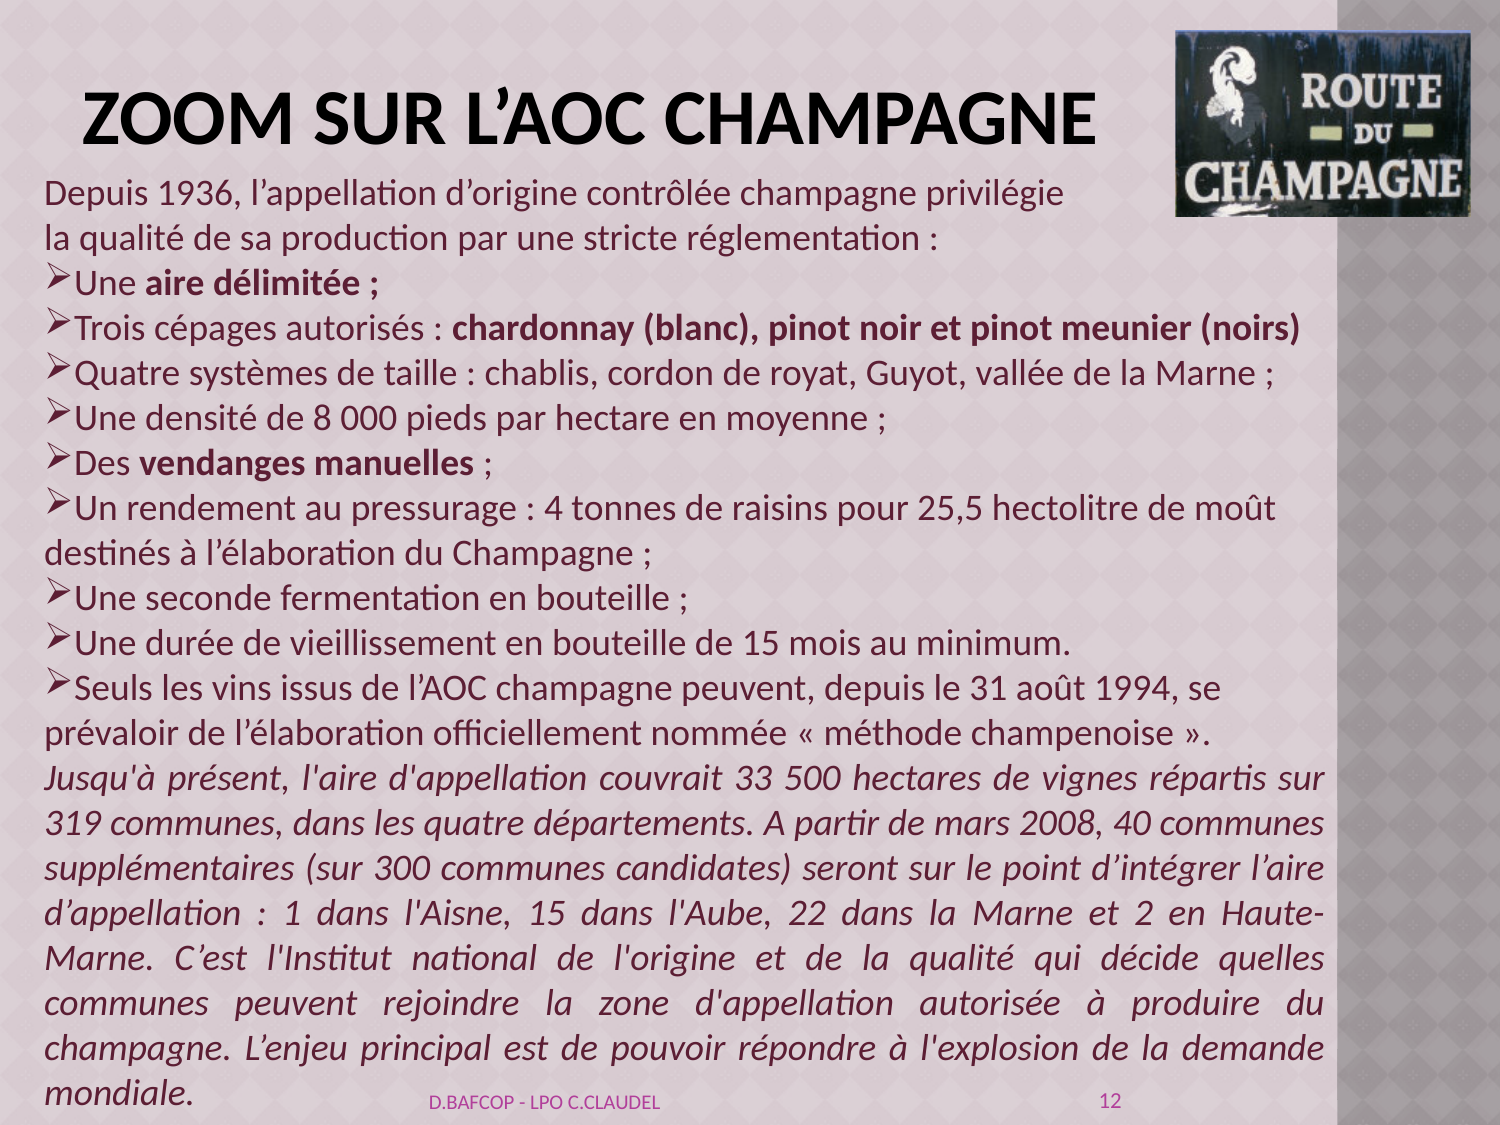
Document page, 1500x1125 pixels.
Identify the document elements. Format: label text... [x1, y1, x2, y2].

title Zoom sur l’AOC Champagne [75, 52, 1168, 160]
text_box Depuis 1936, l’appellation d’origine contrôlée champagne privilégie la qualité de sa production par une stricte réglementation : Une aire délimitée ; Trois cépages autorisés : chardonnay (blanc), pinot noir et pinot meunier (noirs) Quatre systèmes de taille : chablis, cordon de royat, Guyot, vallée de la Marne ; Une densité de 8 000 pieds par hectare en moyenne ; Des vendanges manuelles ; Un rendement au pressurage : 4 tonnes de raisins pour 25,5 hectolitre de moût destinés à l’élaboration du Champagne ; Une seconde fermentation en bouteille ; Une durée de vieillissement en bouteille de 15 mois au minimum. Seuls les vins issus de l’AOC champagne peuvent, depuis le 31 août 1994, se prévaloir de l’élaboration officiellement nommée « méthode champenoise ». Jusqu'à présent, l'aire d'appellation couvrait 33 500 hectares de vignes répartis sur 319 communes, dans les quatre départements. A partir de mars 2008, 40 communes supplémentaires (sur 300 communes candidates) seront sur le point d’intégrer l’aire d’appellation : 1 dans l'Aisne, 15 dans l'Aube, 22 dans la Marne et 2 en Haute-Marne. C’est l'Institut national de l'origine et de la qualité qui décide quelles communes peuvent rejoindre la zone d'appellation autorisée à produire du champagne. L’enjeu principal est de pouvoir répondre à l'explosion de la demande mondiale. [29, 160, 1341, 1121]
picture [1174, 30, 1471, 218]
